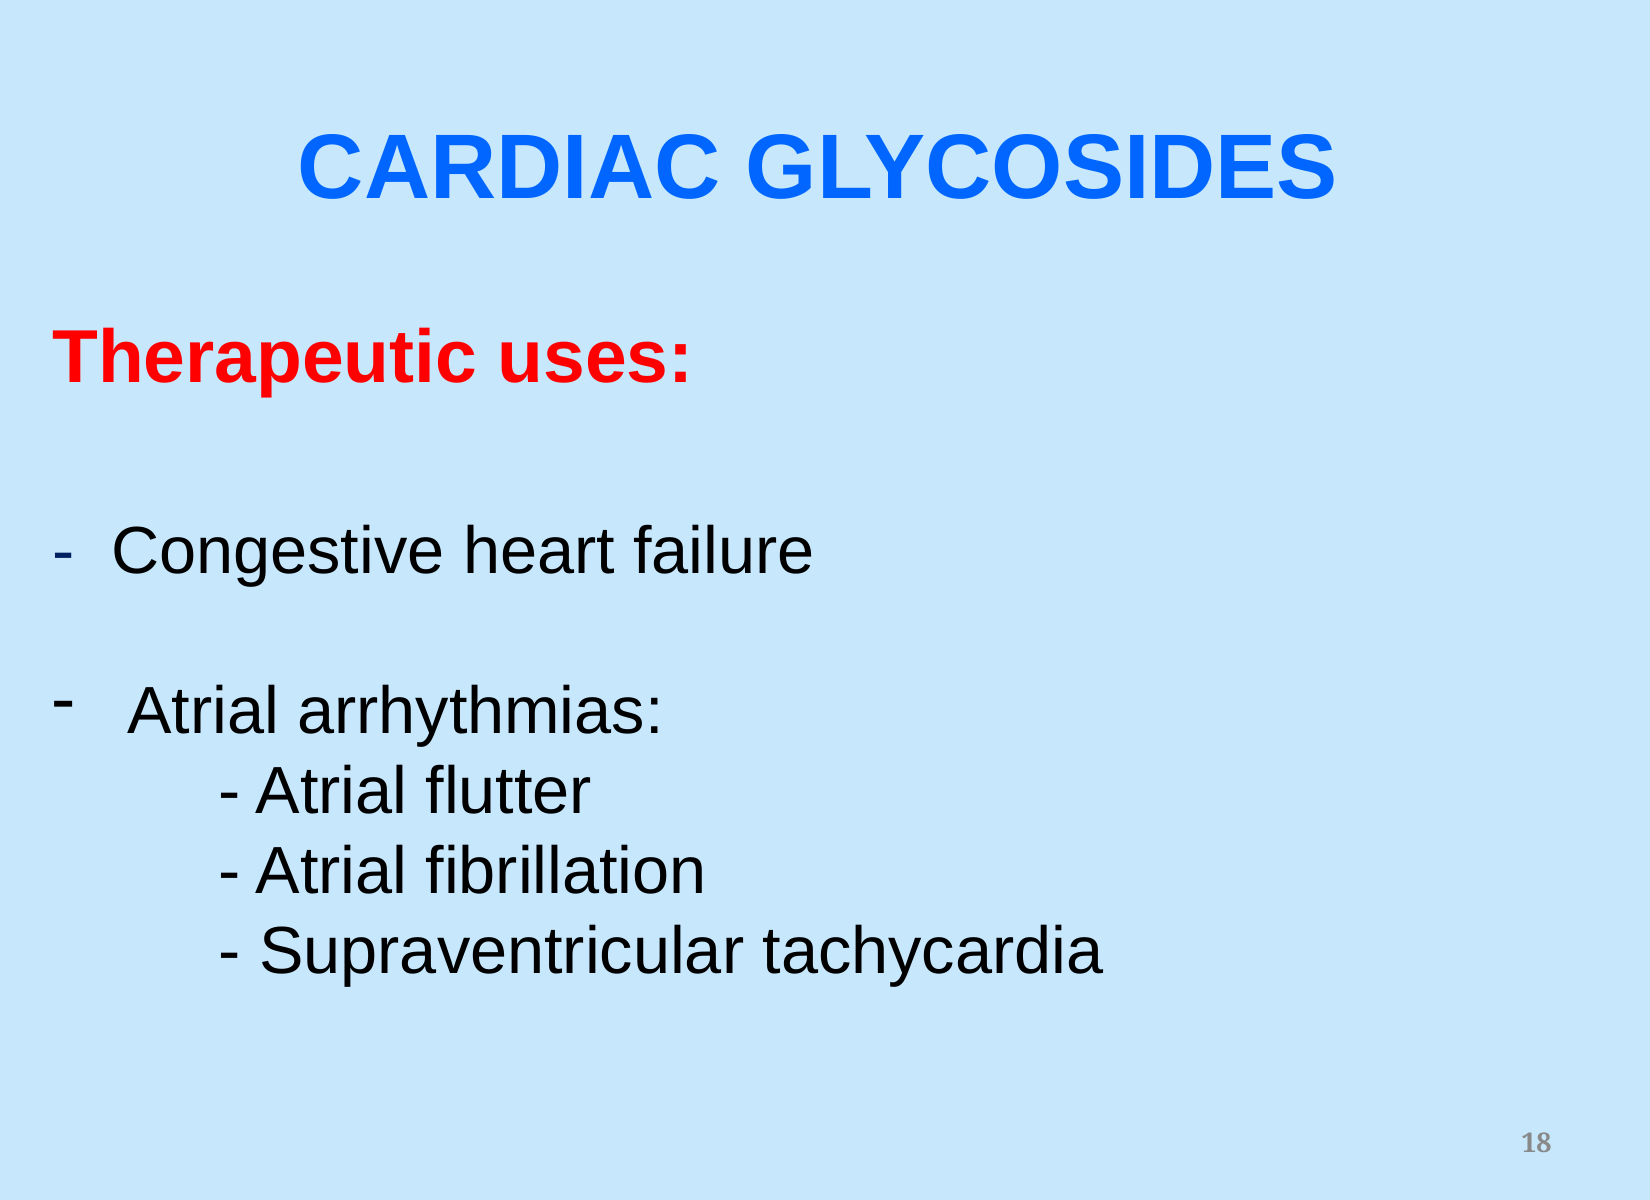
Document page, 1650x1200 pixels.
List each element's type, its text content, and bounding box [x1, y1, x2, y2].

text_box CARDIAC GLYCOSIDES Therapeutic uses: - Congestive heart failure Atrial arrhythmias: - Atrial flutter - Atrial fibrillation - Supraventricular tachycardia [37, 99, 1600, 1200]
